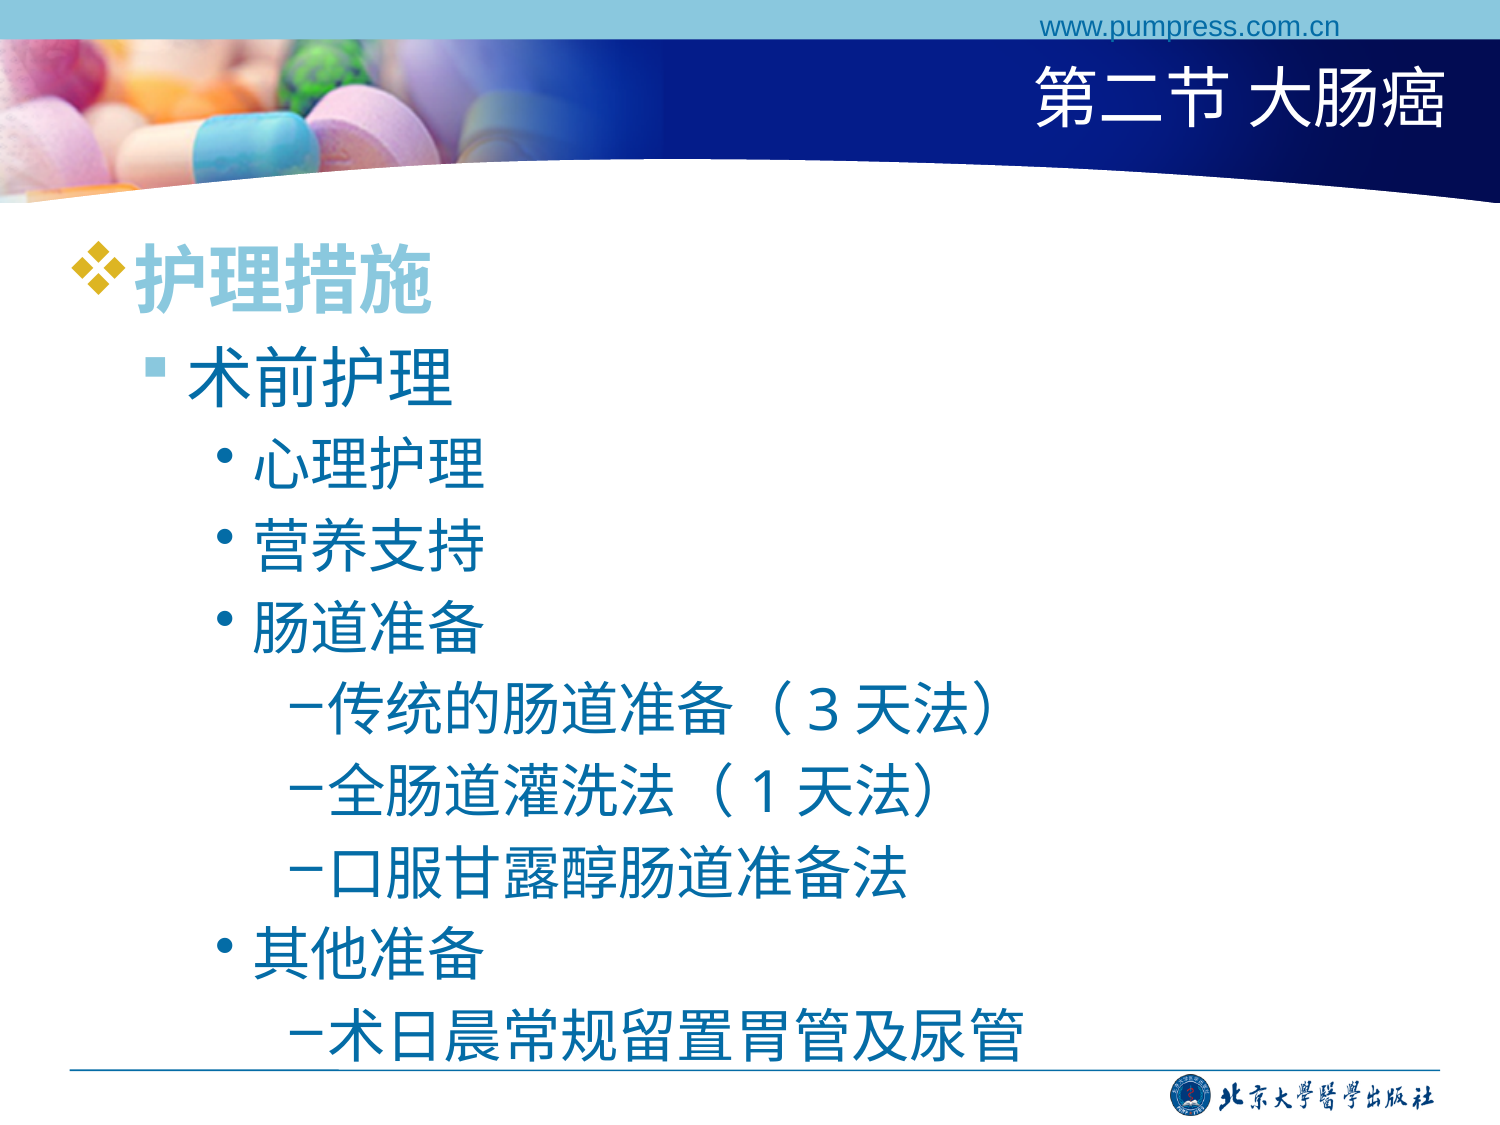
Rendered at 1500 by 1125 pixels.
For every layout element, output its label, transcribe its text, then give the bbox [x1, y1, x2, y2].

picture [1170, 1074, 1436, 1118]
slide_number www.pumpress.com.cn [1025, 0, 1463, 38]
picture [0, 40, 1500, 203]
title 第二节 大肠癌 [137, 49, 1463, 143]
list 护理措施 术前护理 心理护理 营养支持 肠道准备 传统的肠道准备（3天法） 全肠道灌洗法（1天法） 口服甘露醇肠道准备法 其他准备 术日晨常规留置胃管及尿管 [49, 224, 1463, 1026]
